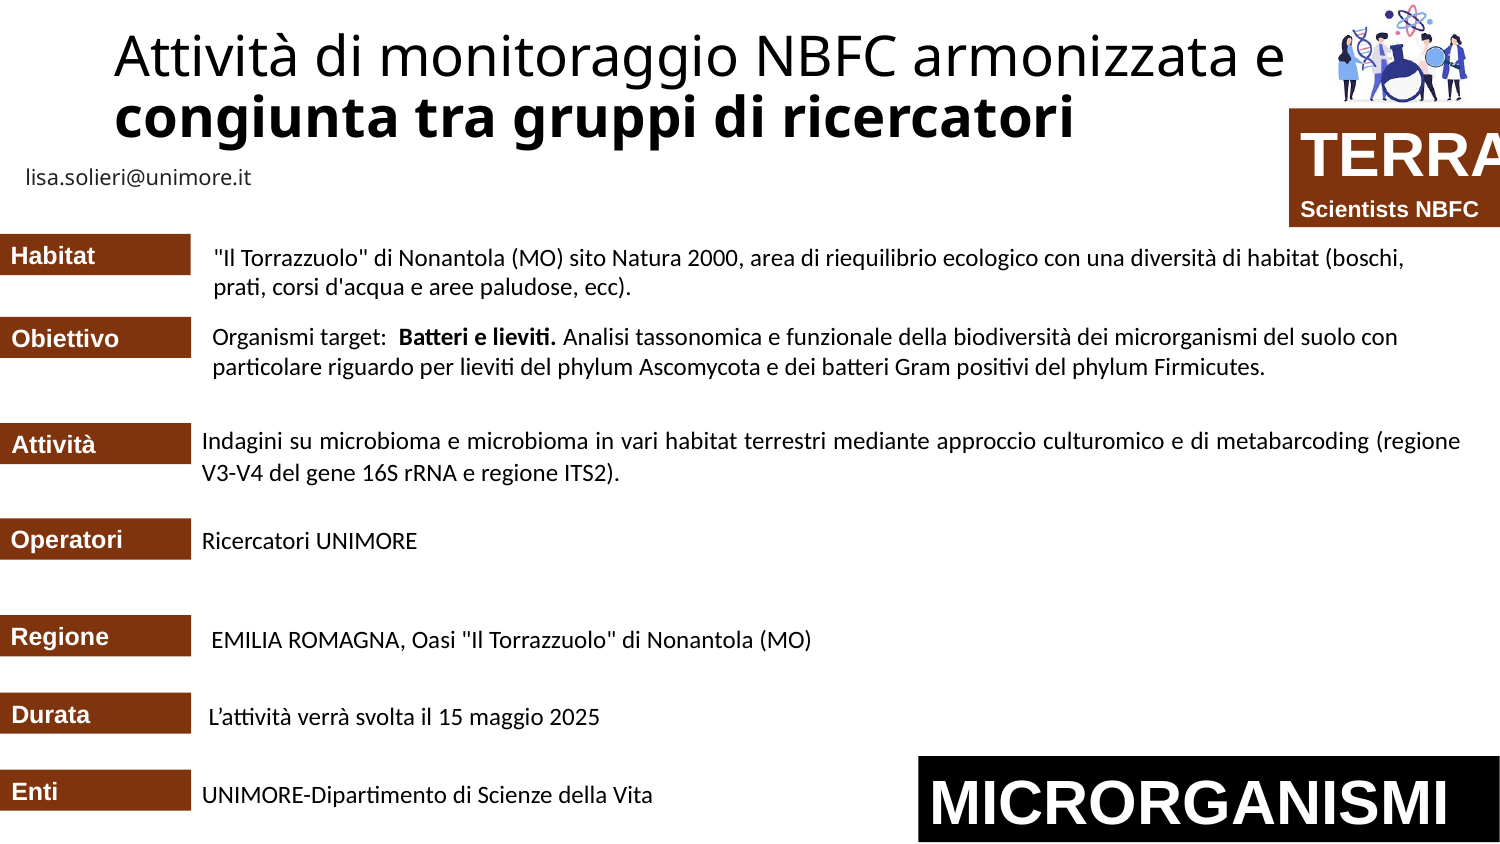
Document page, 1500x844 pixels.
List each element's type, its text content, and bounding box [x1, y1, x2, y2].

text_box Attività [0, 423, 190, 465]
text_box Obiettivo [0, 316, 192, 358]
text_box Enti [0, 769, 192, 811]
text_box Indagini su microbioma e microbioma in vari habitat terrestri mediante approccio culturomico e di metabarcoding (regione V3-V4 del gene 16S rRNA e regione ITS2). [190, 416, 1475, 492]
picture [1322, 0, 1485, 117]
text_box Attività di monitoraggio NBFC armonizzata e congiunta tra gruppi di ricercatori [103, 7, 1307, 171]
text_box L’attività verrà svolta il 15 maggio 2025 [197, 695, 1481, 737]
text_box "Il Torrazzuolo" di Nonantola (MO) sito Natura 2000, area di riequilibrio ecologico con una diversità di habitat (boschi, prati, corsi d'acqua e aree paludose, ecc). [202, 235, 1476, 307]
text_box Ricercatori UNIMORE [190, 516, 1444, 560]
text_box Habitat [0, 233, 191, 276]
text_box Scientists NBFC [1289, 188, 1500, 228]
text_box EMILIA ROMAGNA, Oasi "Il Torrazzuolo" di Nonantola (MO) [200, 617, 1484, 659]
text_box lisa.solieri@unimore.it [14, 156, 1267, 196]
text_box TERRA [1289, 108, 1500, 188]
text_box Organismi target: Batteri e lieviti. Analisi tassonomica e funzionale della biodiversità dei microrganismi del suolo con particolare riguardo per lieviti del phylum Ascomycota e dei batteri Gram positivi del phylum Firmicutes. [201, 315, 1454, 387]
text_box UNIMORE-Dipartimento di Scienze della Vita [190, 772, 918, 814]
text_box Durata [0, 692, 192, 734]
text_box Regione [0, 615, 192, 657]
text_box MICRORGANISMI [918, 756, 1500, 843]
text_box Operatori [0, 518, 190, 560]
